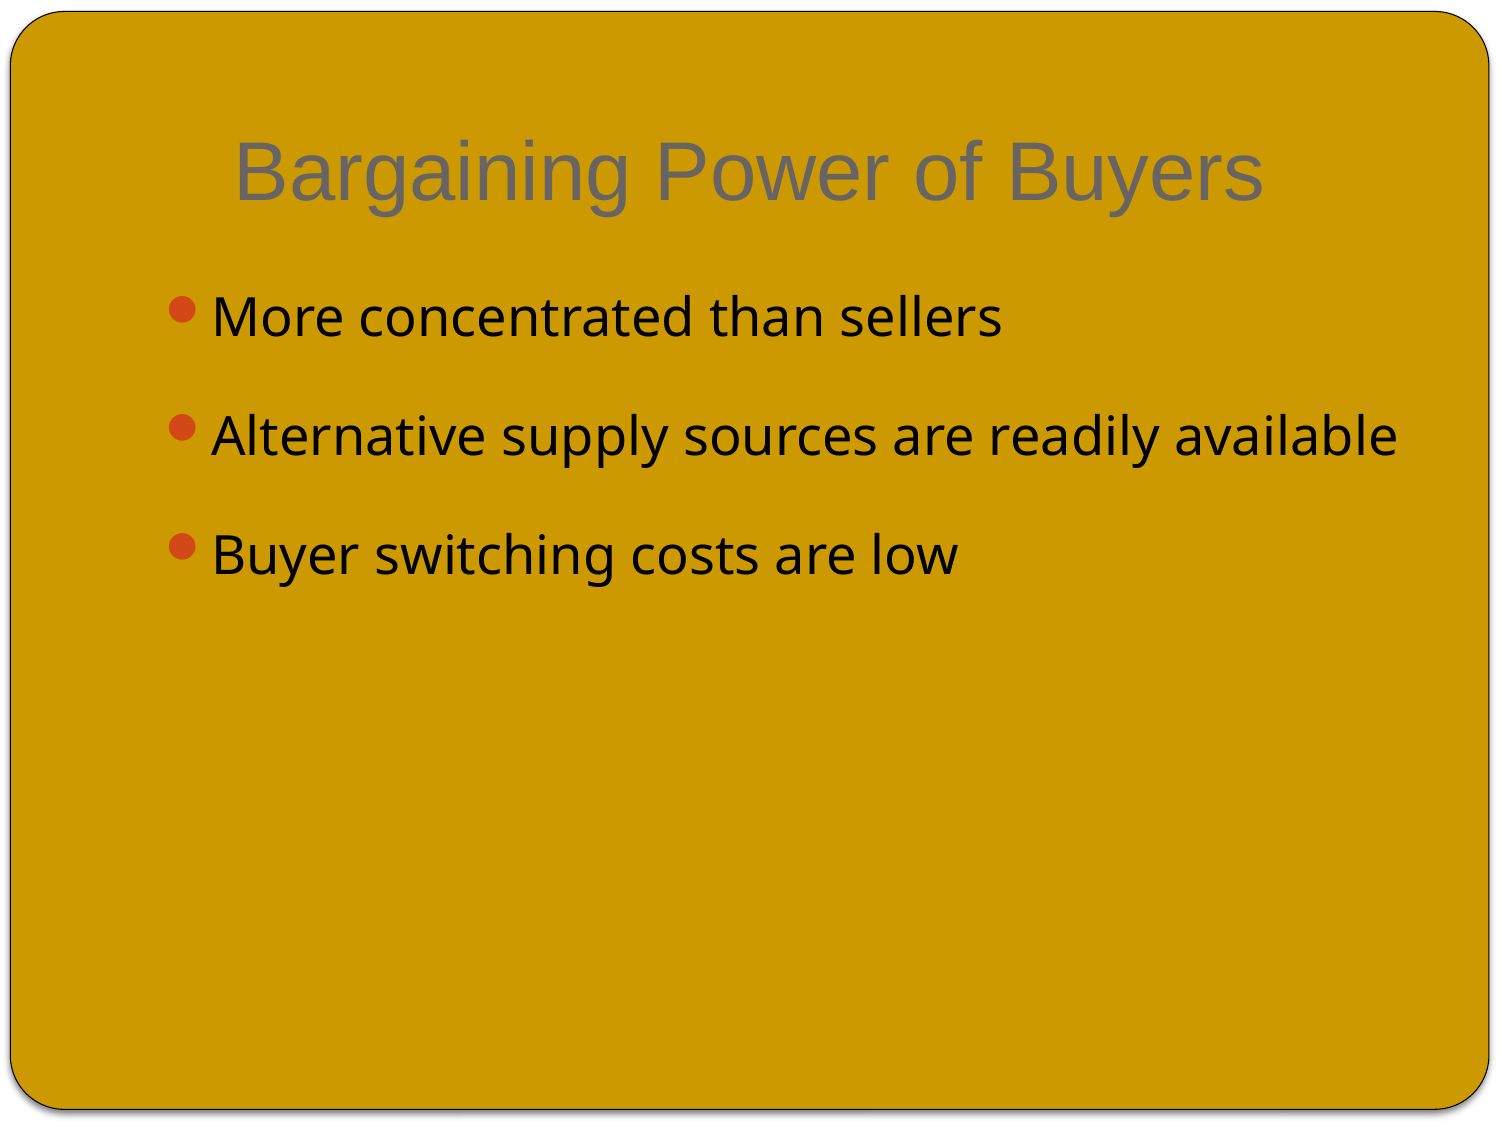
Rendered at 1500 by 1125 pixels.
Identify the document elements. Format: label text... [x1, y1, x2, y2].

title Bargaining Power of Buyers [74, 44, 1426, 233]
list More concentrated than sellers Alternative supply sources are readily available Buyer switching costs are low [149, 274, 1426, 988]
